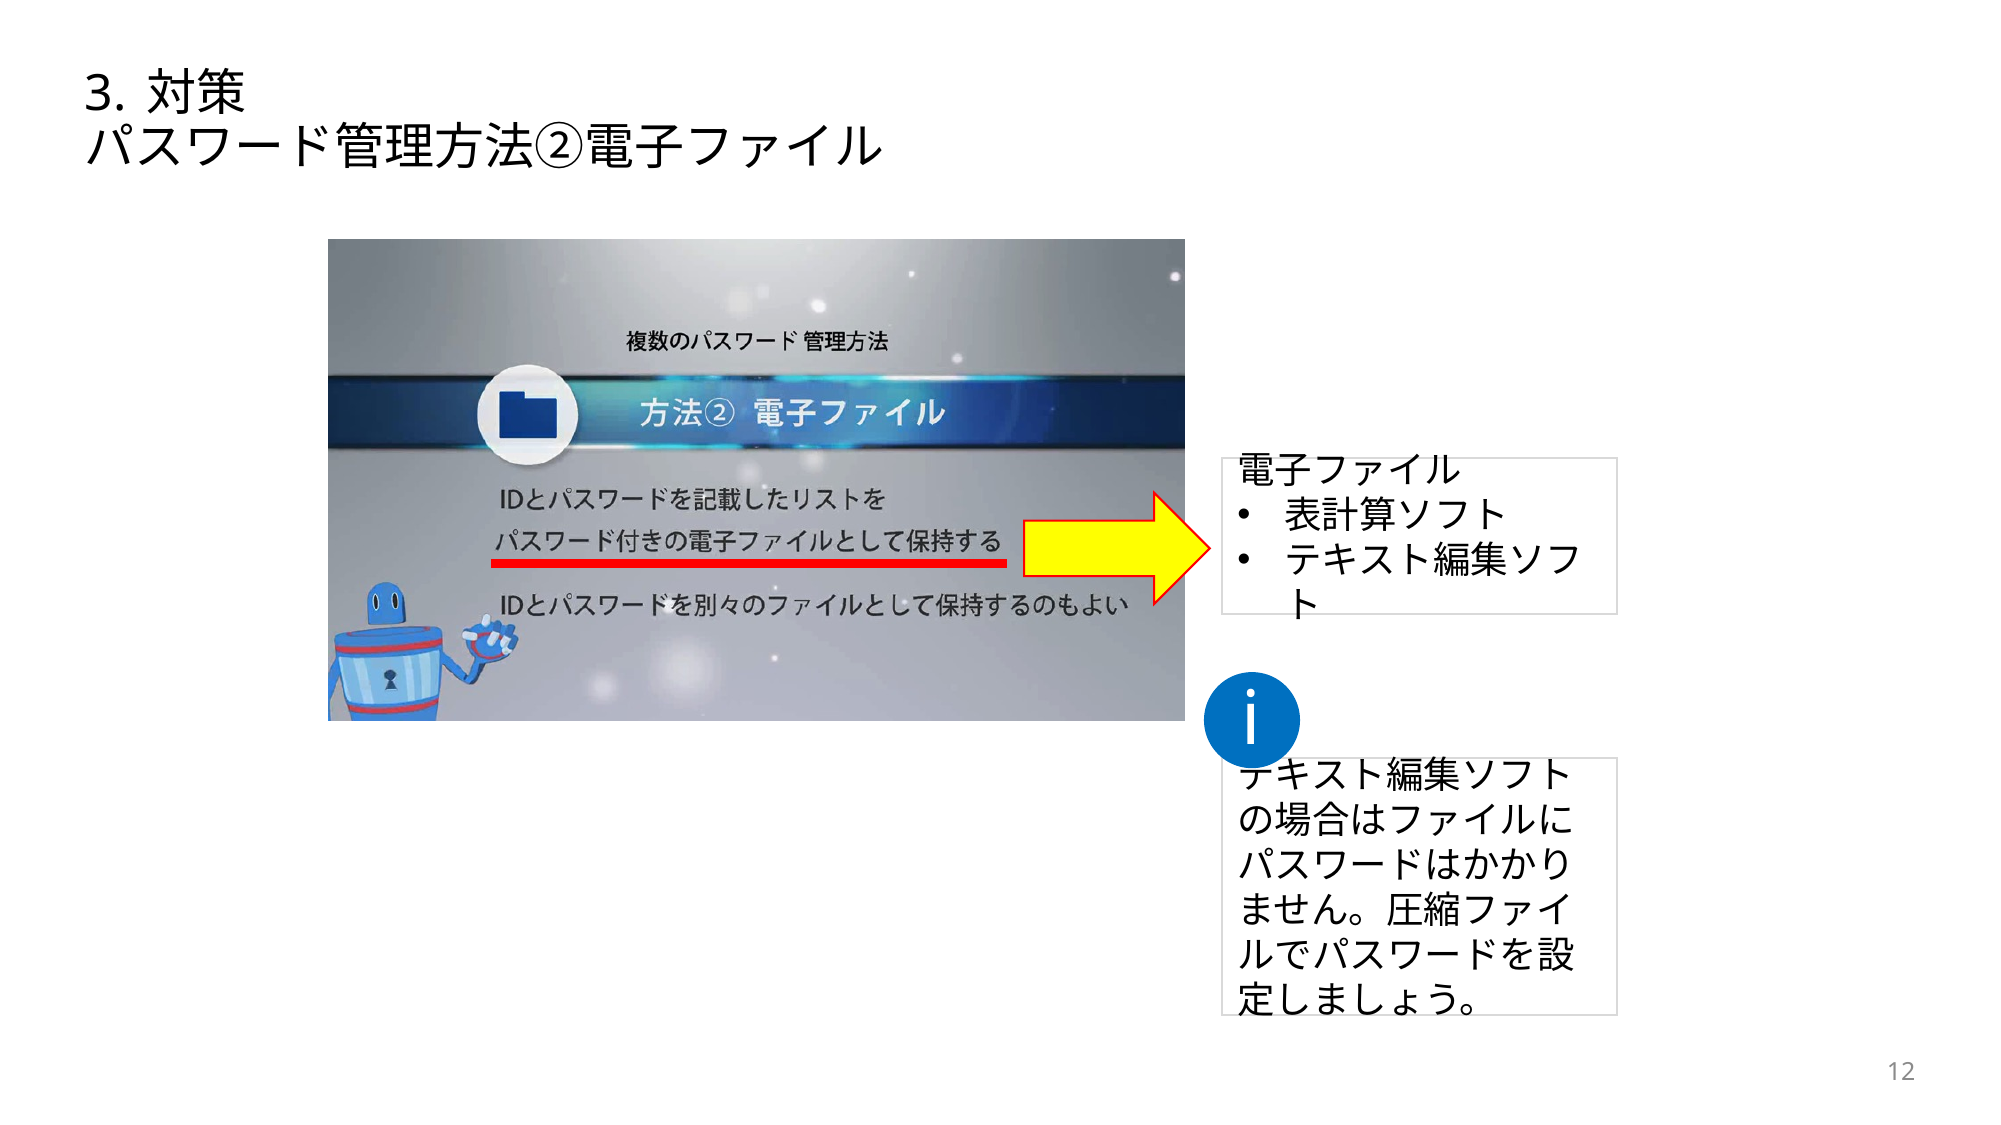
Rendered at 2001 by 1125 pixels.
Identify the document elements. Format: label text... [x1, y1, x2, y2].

text_box [326, 260, 1621, 975]
picture [328, 239, 1185, 721]
text_box テキスト編集ソフトの場合はファイルにパスワードはかかりません。圧縮ファイルでパスワードを設定しましょう。 [1221, 757, 1618, 1016]
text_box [1203, 662, 1310, 769]
title 3. 対策 パスワード管理方法②電子ファイル [69, 59, 1931, 183]
text_box [1185, 522, 1212, 575]
text_box 電子ファイル 表計算ソフト テキスト編集ソフト [1221, 457, 1618, 615]
slide_number 12 [1480, 1042, 1931, 1103]
